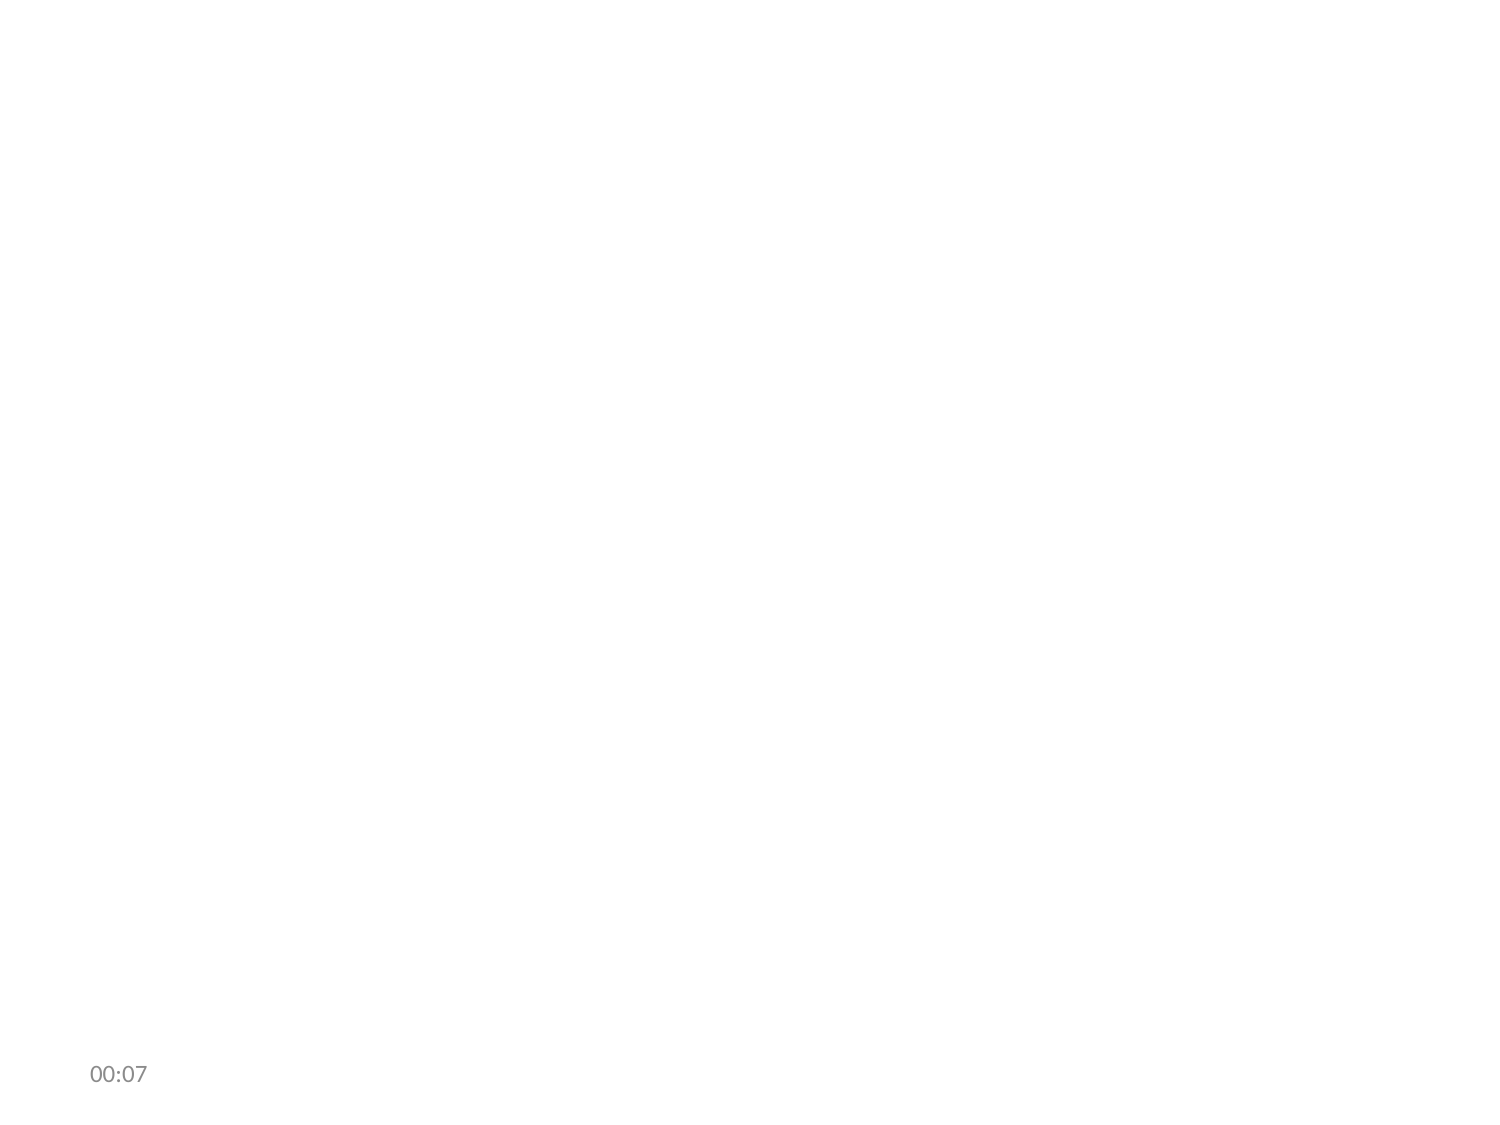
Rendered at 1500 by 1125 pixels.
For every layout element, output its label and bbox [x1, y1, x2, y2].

slide_number [75, 1042, 425, 1103]
